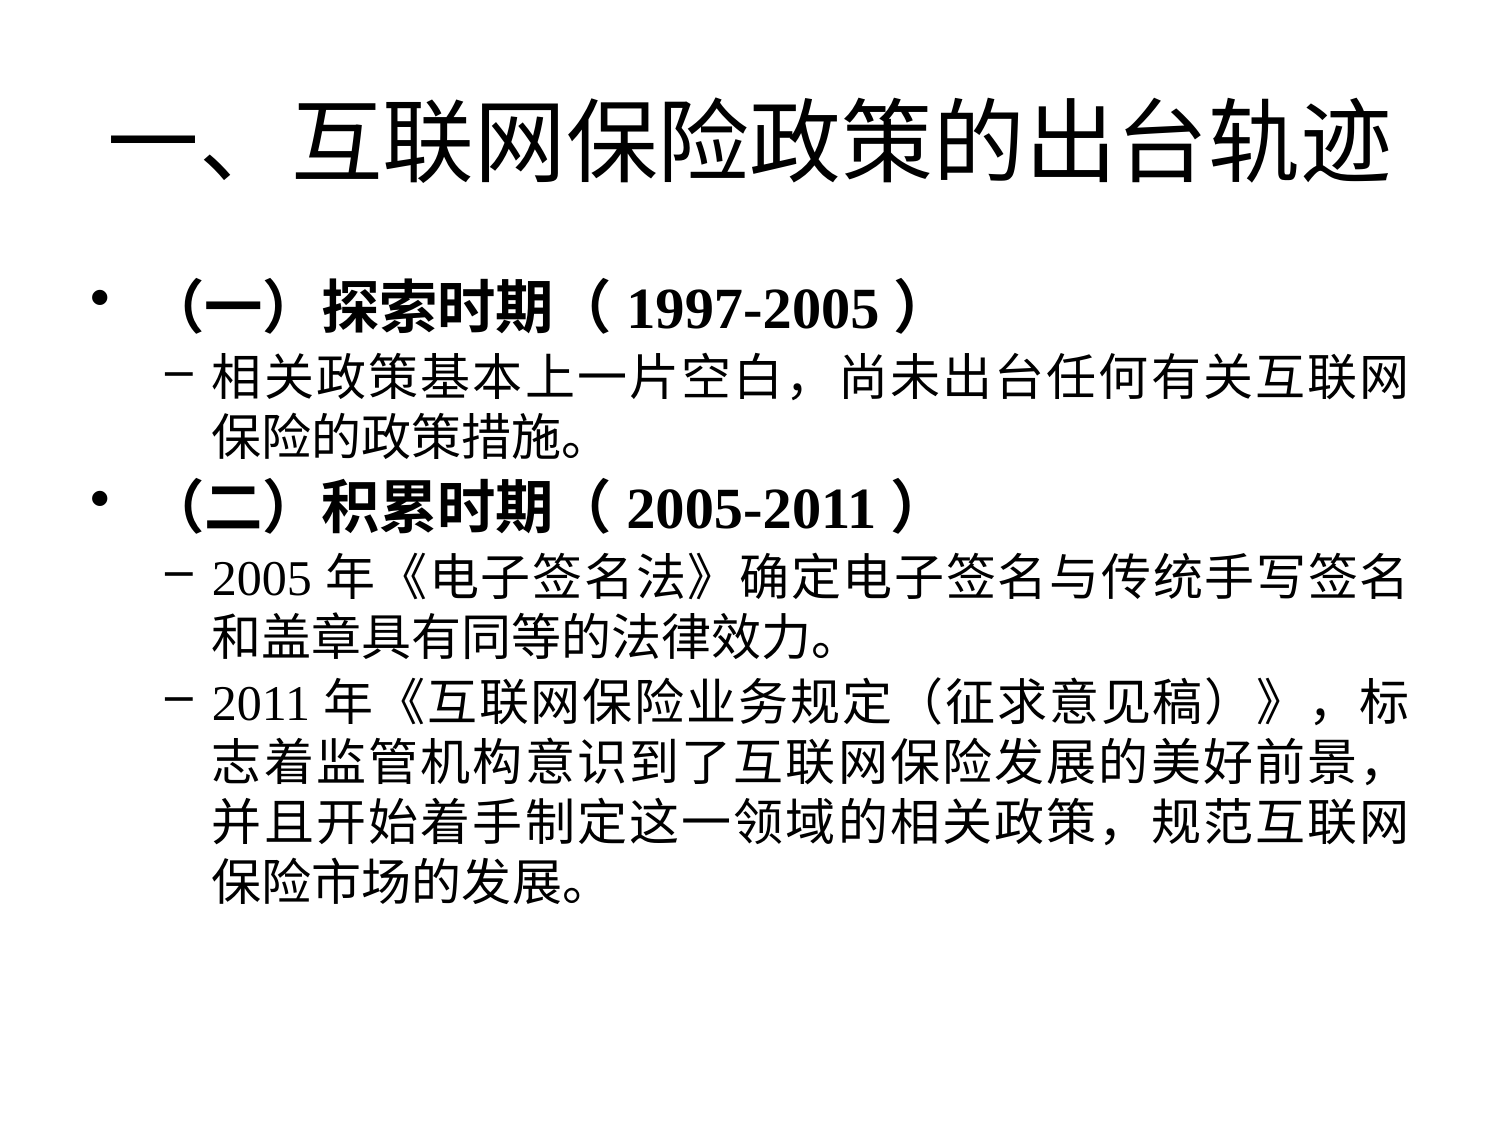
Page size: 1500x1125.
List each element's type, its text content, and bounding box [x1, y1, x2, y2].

list （一）探索时期（1997-2005） 相关政策基本上一片空白，尚未出台任何有关互联网保险的政策措施。 （二）积累时期（2005-2011） 2005年《电子签名法》确定电子签名与传统手写签名和盖章具有同等的法律效力。 2011年《互联网保险业务规定（征求意见稿）》，标志着监管机构意识到了互联网保险发展的美好前景，并且开始着手制定这一领域的相关政策，规范互联网保险市场的发展。 [75, 262, 1425, 1005]
title 一、互联网保险政策的出台轨迹 [75, 45, 1425, 233]
